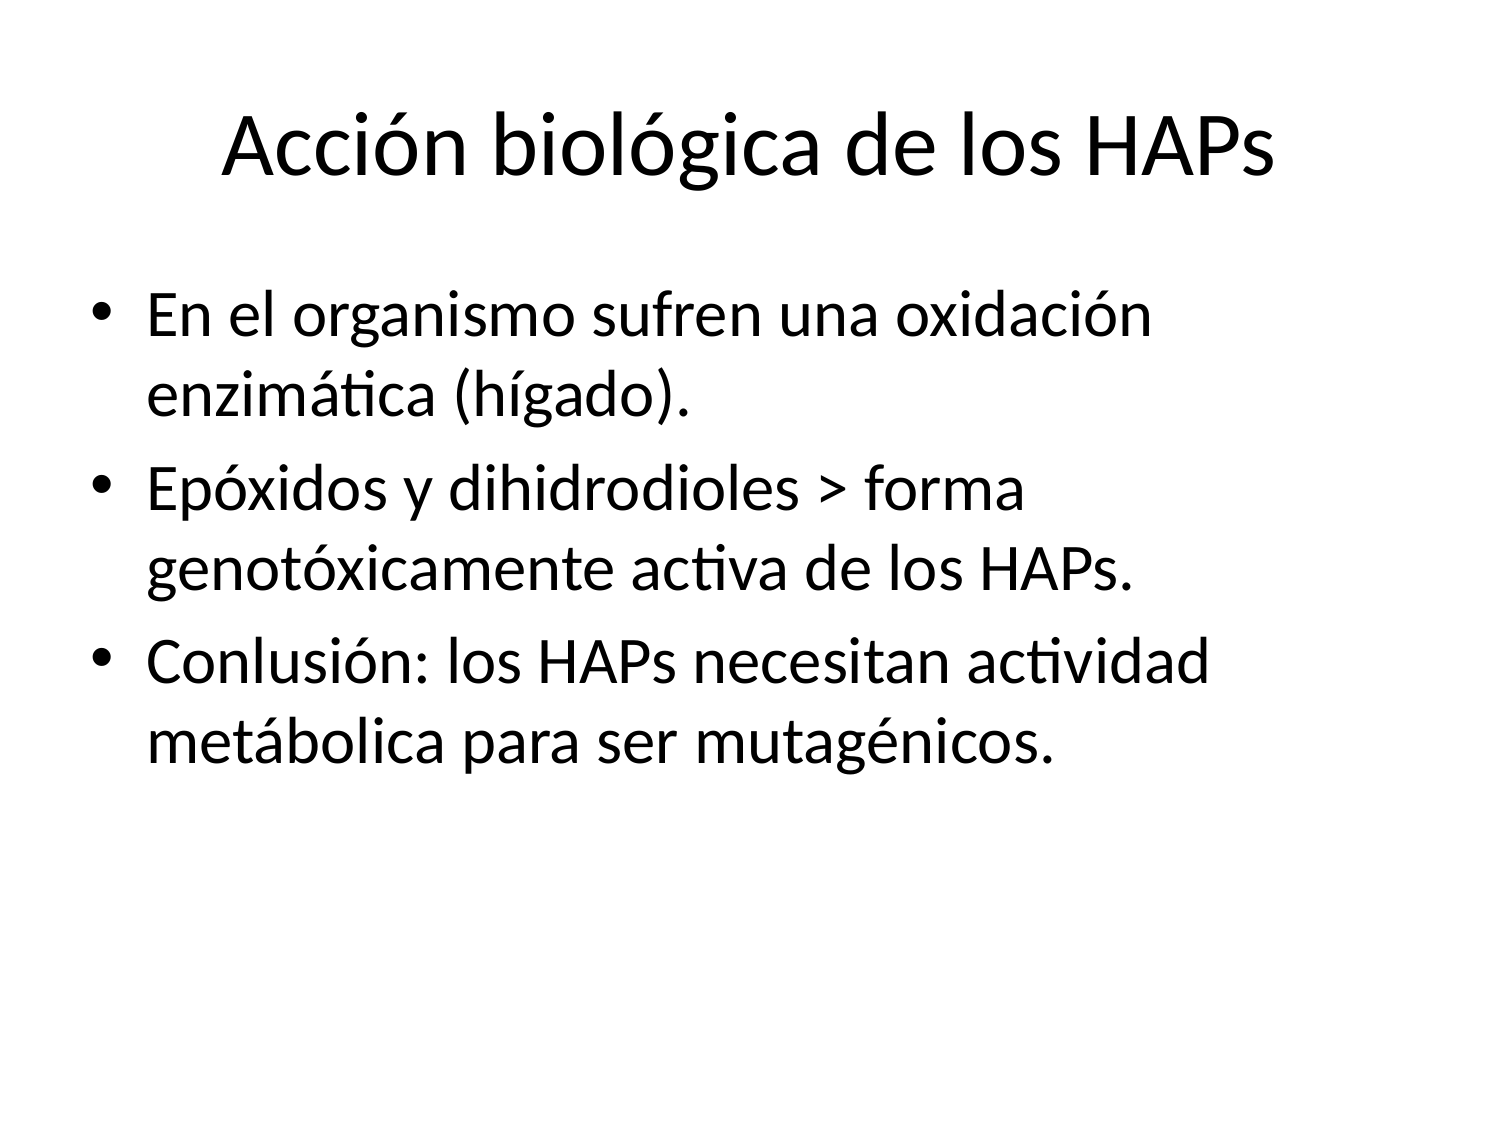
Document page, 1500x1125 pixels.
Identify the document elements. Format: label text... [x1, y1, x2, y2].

title Acción biológica de los HAPs [75, 45, 1425, 233]
list En el organismo sufren una oxidación enzimática (hígado). Epóxidos y dihidrodioles > forma genotóxicamente activa de los HAPs. Conlusión: los HAPs necesitan actividad metábolica para ser mutagénicos. [75, 262, 1425, 1005]
